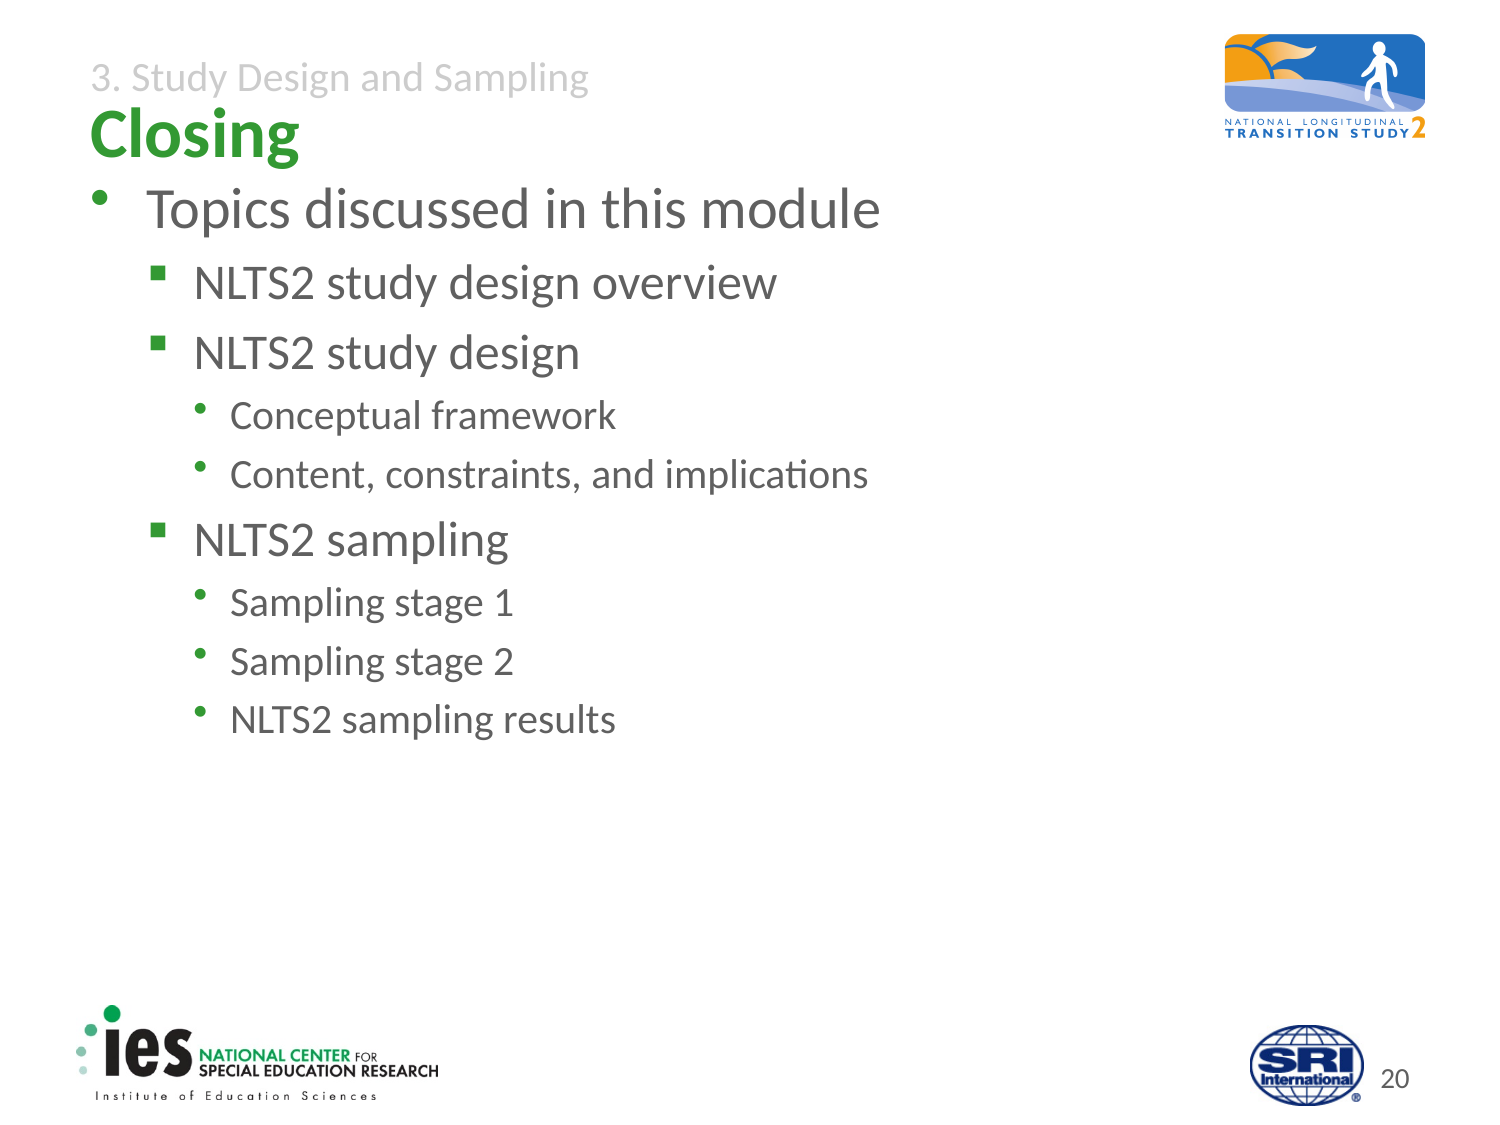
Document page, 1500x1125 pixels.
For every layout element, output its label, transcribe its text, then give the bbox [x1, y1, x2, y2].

picture [1250, 1025, 1364, 1106]
picture [76, 1005, 438, 1100]
title Closing [74, 62, 1426, 162]
slide_number 19 [1321, 1051, 1426, 1125]
list Topics discussed in this module NLTS2 study design overview NLTS2 study design Conceptual framework Content, constraints, and implications NLTS2 sampling Sampling stage 1 Sampling stage 2 NLTS2 sampling results [74, 162, 1426, 906]
